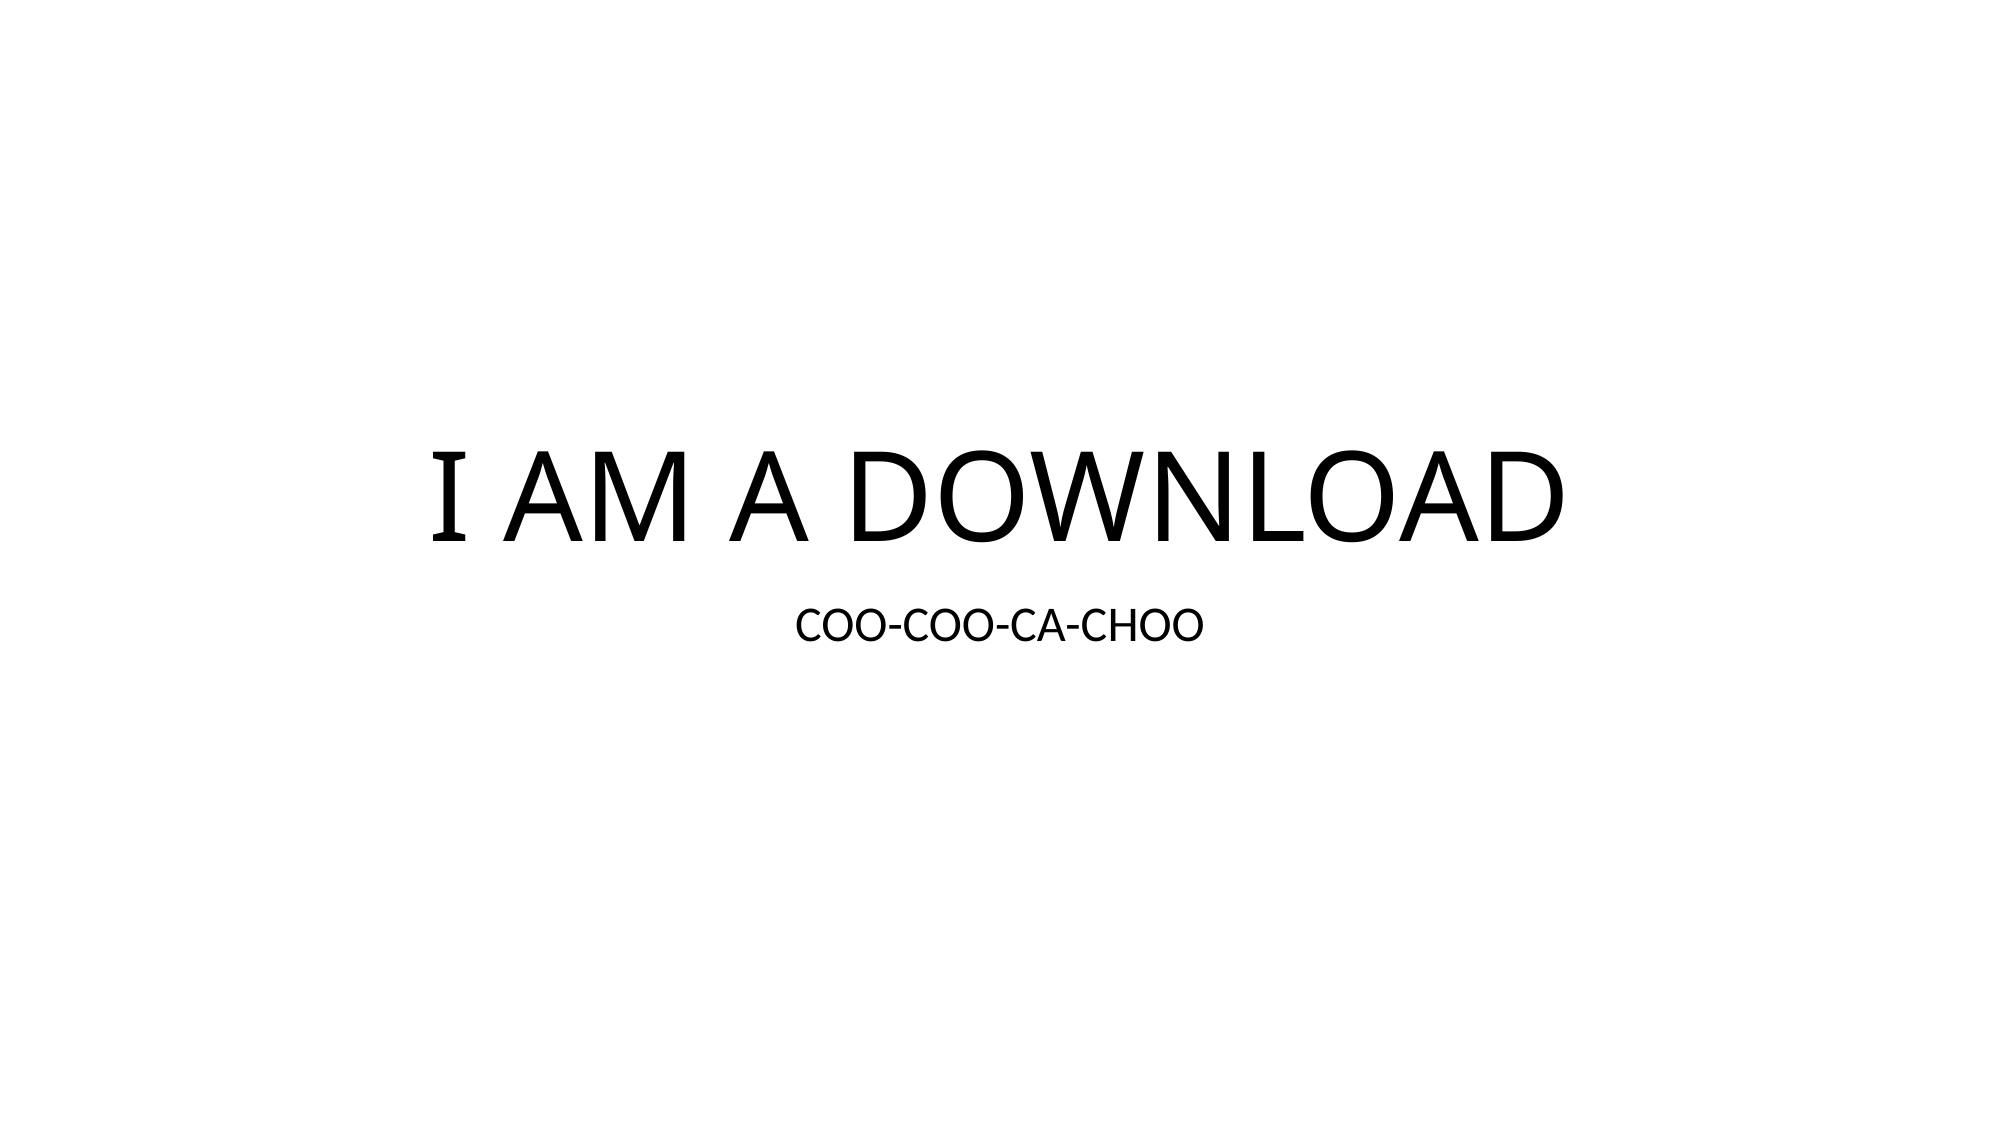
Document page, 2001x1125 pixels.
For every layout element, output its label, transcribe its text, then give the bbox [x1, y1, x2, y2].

title I AM A DOWNLOAD [249, 184, 1750, 576]
subtitle COO-COO-CA-CHOO [249, 590, 1750, 863]
